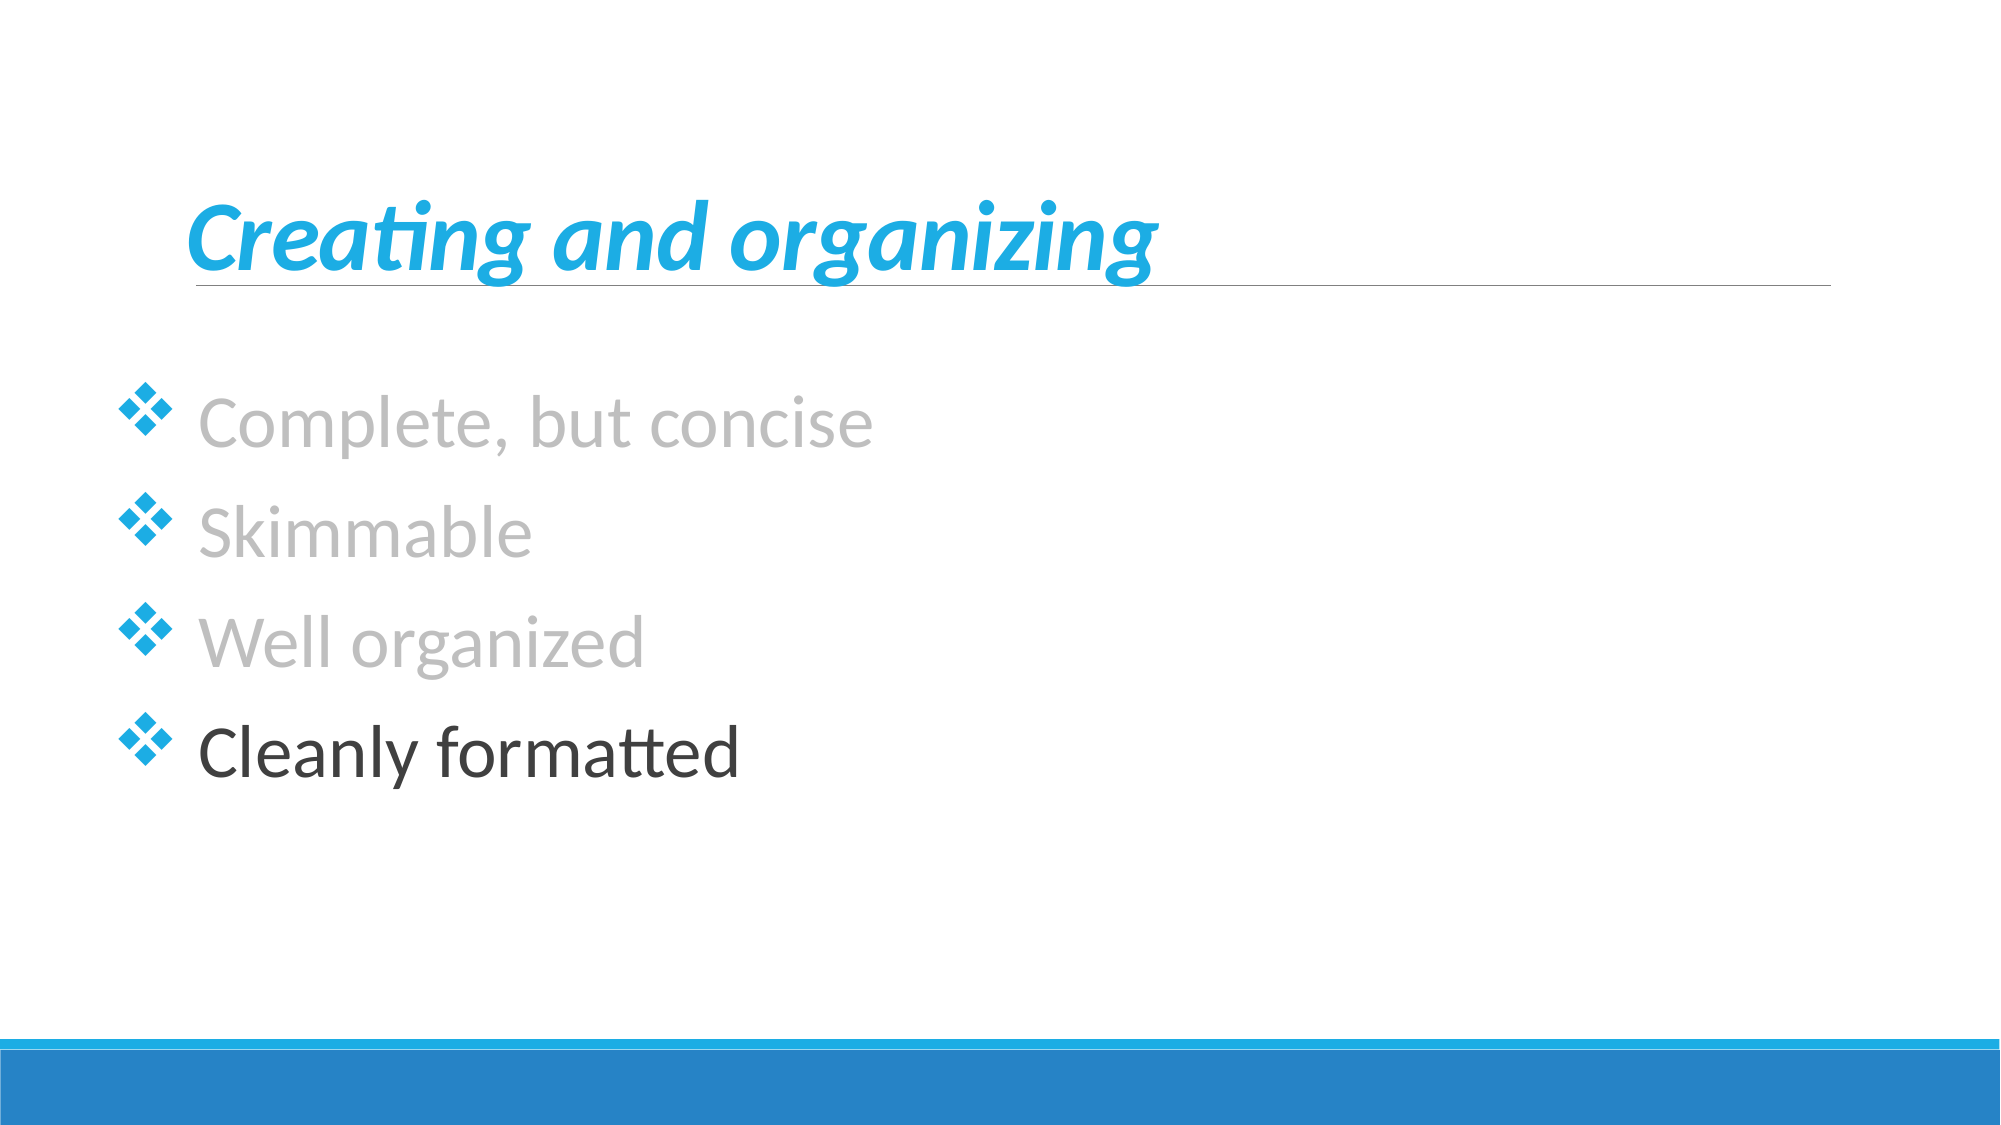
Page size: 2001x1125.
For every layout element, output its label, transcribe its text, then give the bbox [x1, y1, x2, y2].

title Creating and organizing [171, 85, 1584, 299]
list Complete, but concise Skimmable Well organized Cleanly formatted [112, 375, 1935, 1021]
